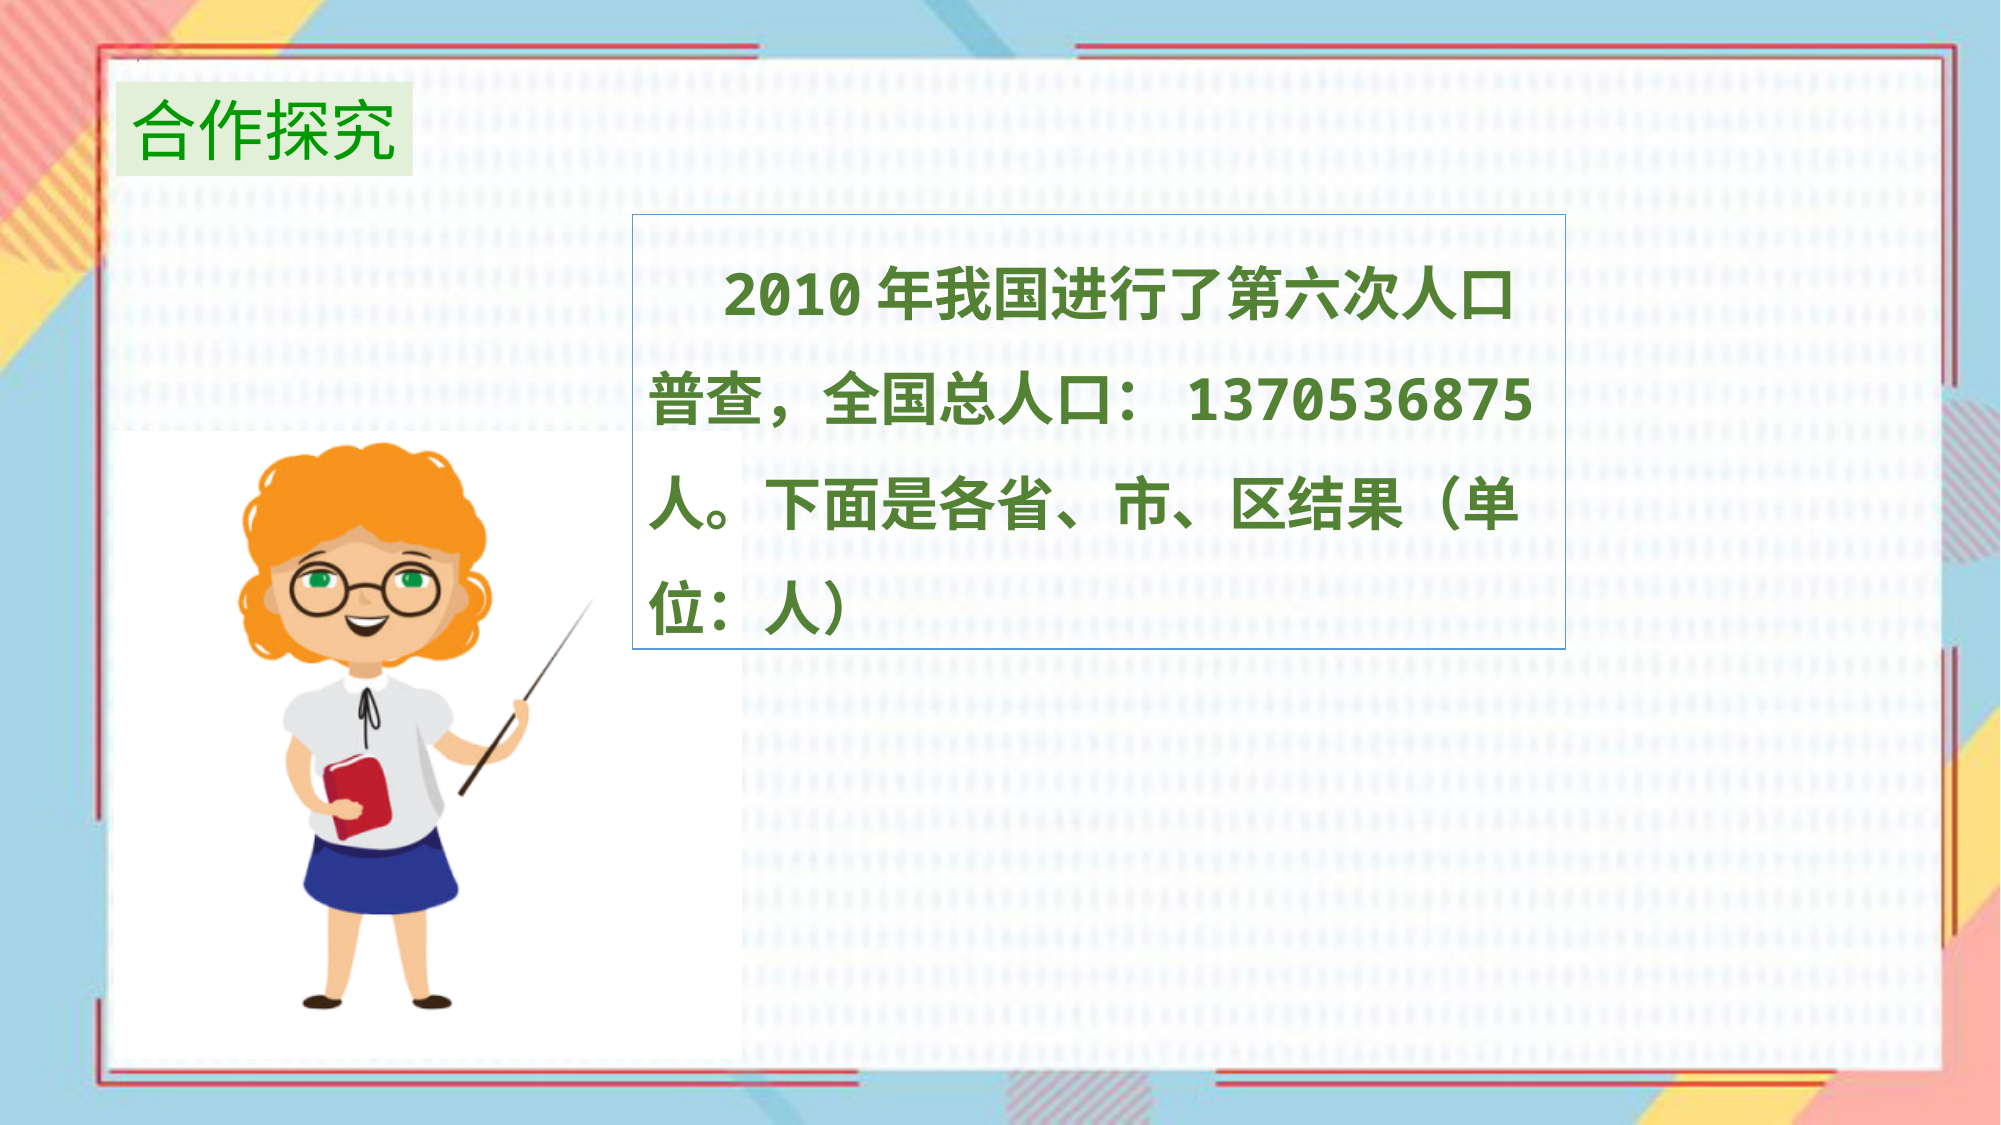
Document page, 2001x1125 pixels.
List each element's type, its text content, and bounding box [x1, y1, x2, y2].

picture [0, 0, 2001, 1125]
text_box 合作探究 [116, 81, 413, 177]
text_box 2010年我国进行了第六次人口普查，全国总人口：1370536875人。下面是各省、市、区结果（单位：人） [632, 214, 1566, 650]
